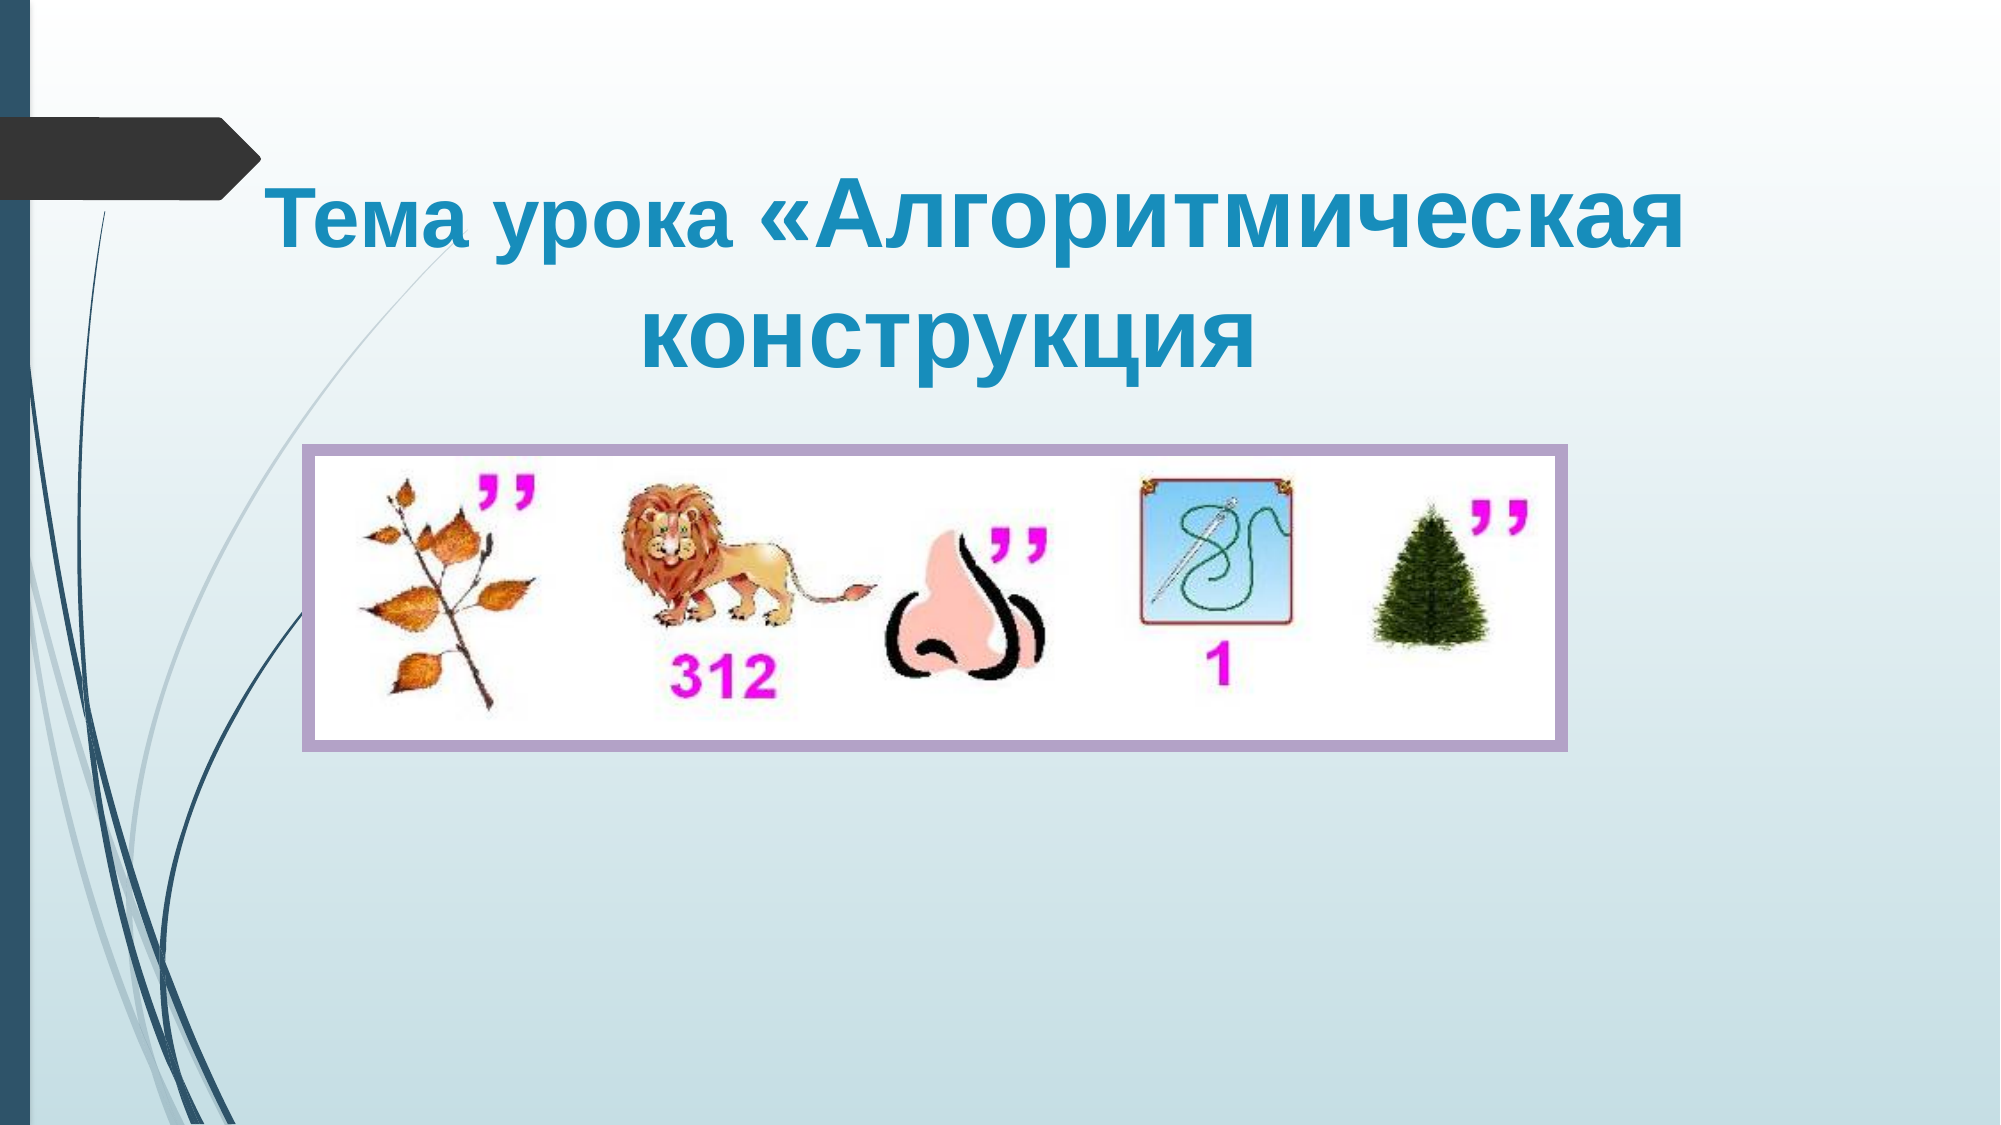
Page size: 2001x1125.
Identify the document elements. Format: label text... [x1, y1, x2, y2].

title Тема урока «Алгоритмическая конструкция м» [0, 80, 1954, 1019]
picture [314, 455, 1556, 740]
